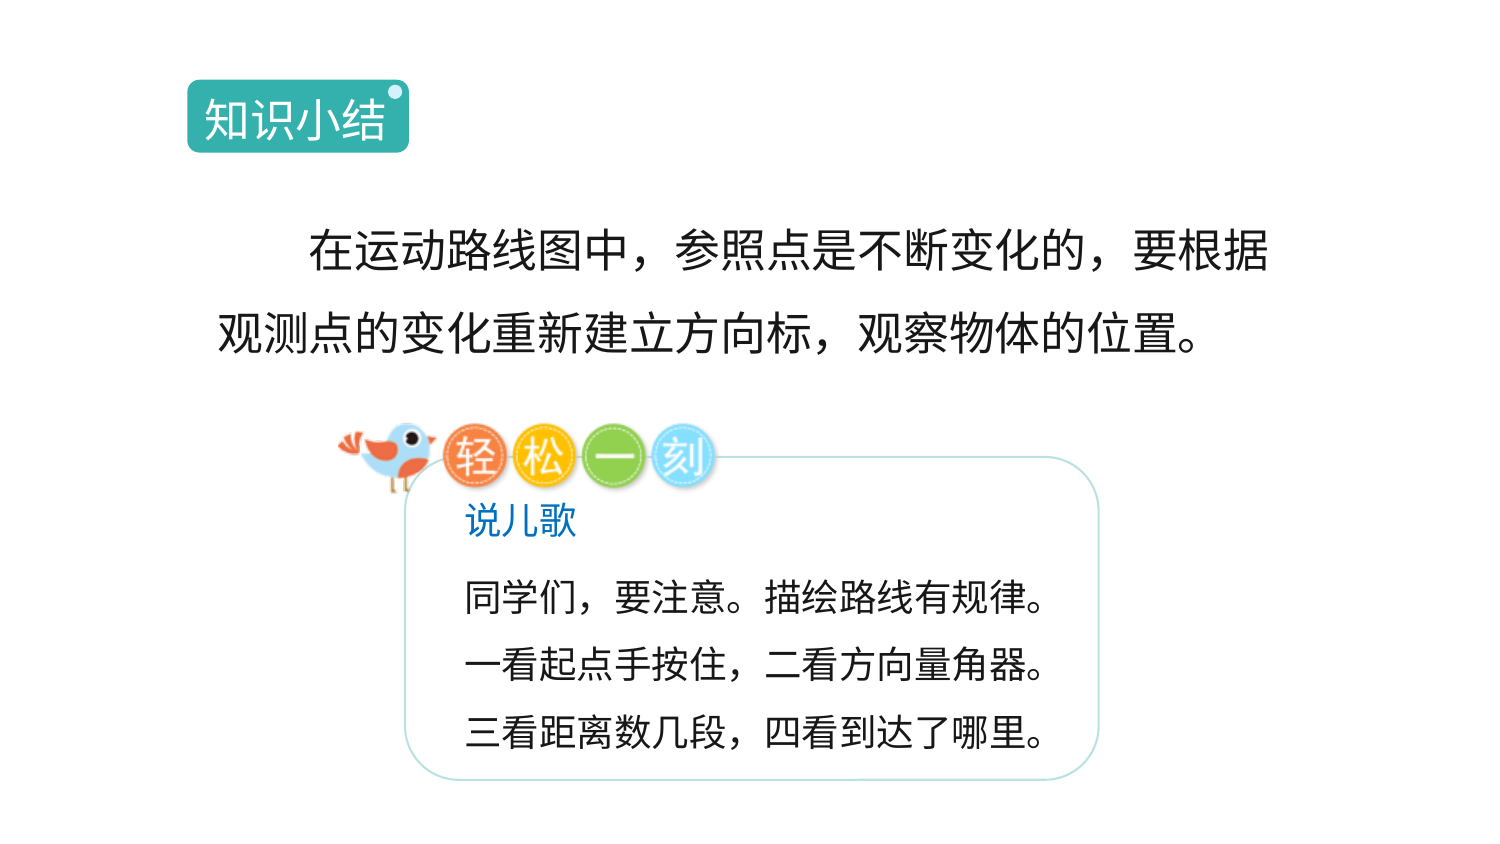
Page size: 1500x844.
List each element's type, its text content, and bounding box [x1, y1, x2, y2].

text_box 在运动路线图中，参照点是不断变化的，要根据观测点的变化重新建立方向标，观察物体的位置。 [202, 187, 1322, 367]
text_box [187, 79, 430, 153]
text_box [338, 414, 1099, 780]
